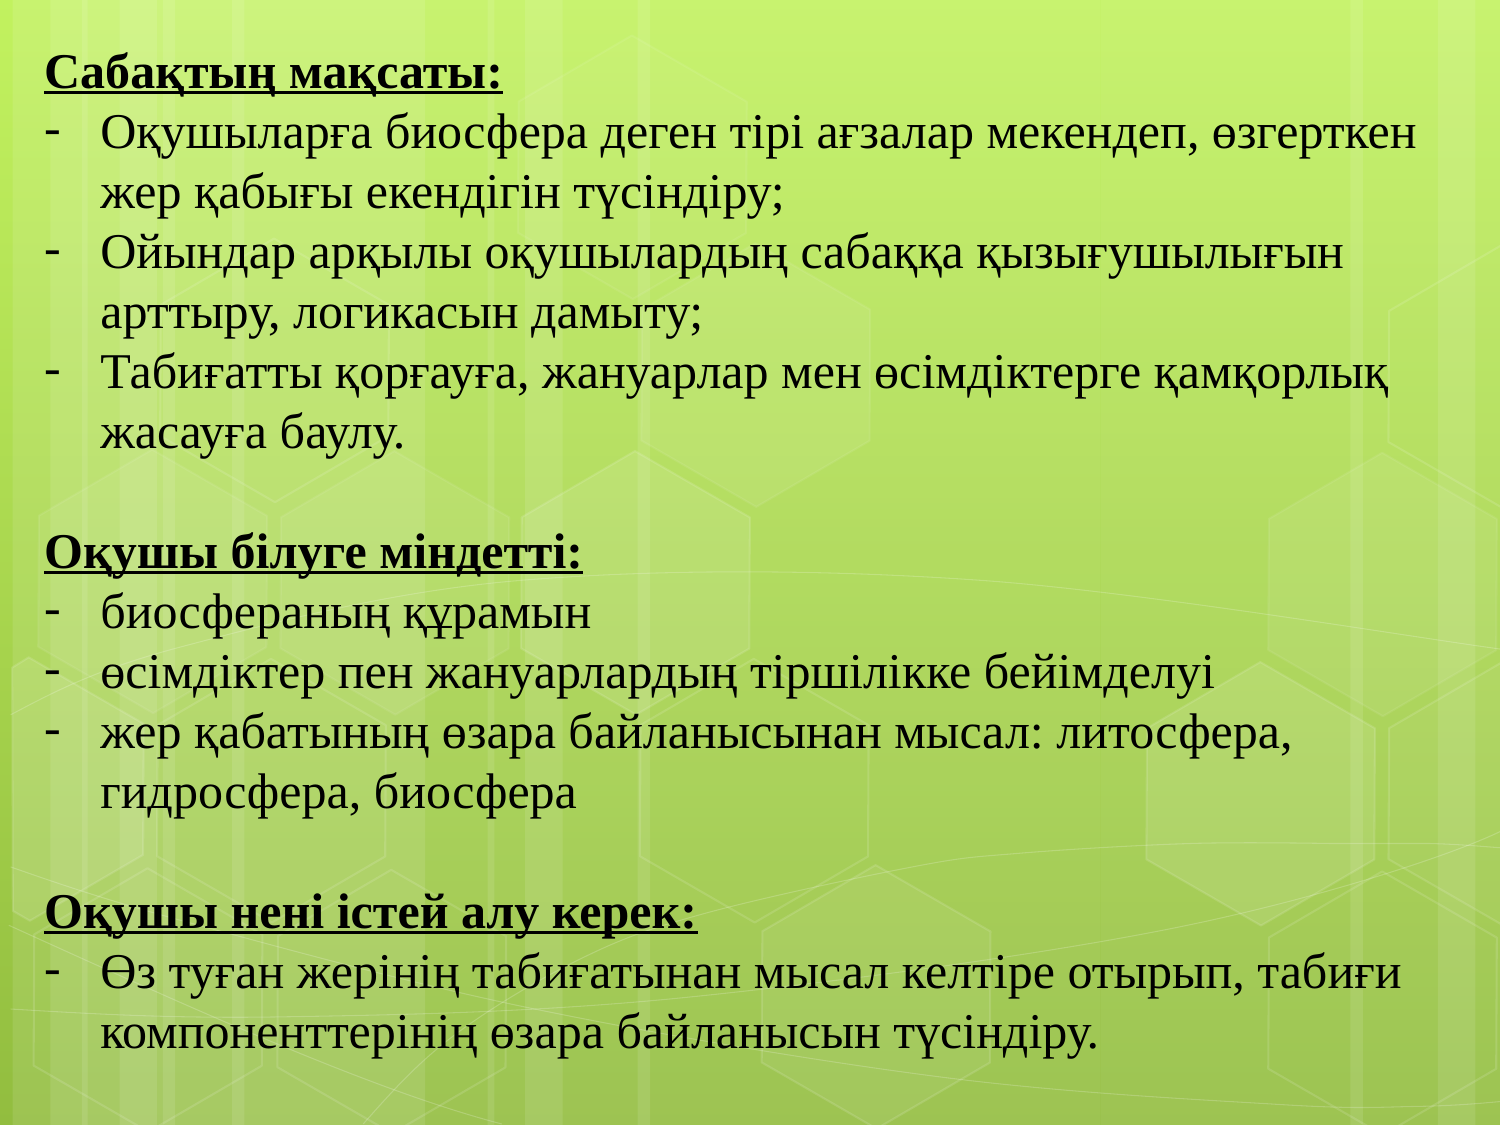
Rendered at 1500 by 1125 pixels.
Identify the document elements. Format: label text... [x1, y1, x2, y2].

text_box Сабақтың мақсаты: Оқушыларға биосфера деген тірі ағзалар мекендеп, өзгерткен жер қабығы екендігін түсіндіру; Ойындар арқылы оқушылардың сабаққа қызығушылығын арттыру, логикасын дамыту; Табиғатты қорғауға, жануарлар мен өсімдіктерге қамқорлық жасауға баулу. Оқушы білуге міндетті: биосфераның құрамын өсімдіктер пен жануарлардың тіршілікке бейімделуі жер қабатының өзара байланысынан мысал: литосфера, гидросфера, биосфера Оқушы нені істей алу керек: Өз туған жерінің табиғатынан мысал келтіре отырып, табиғи компоненттерінің өзара байланысын түсіндіру. [29, 30, 1453, 1066]
